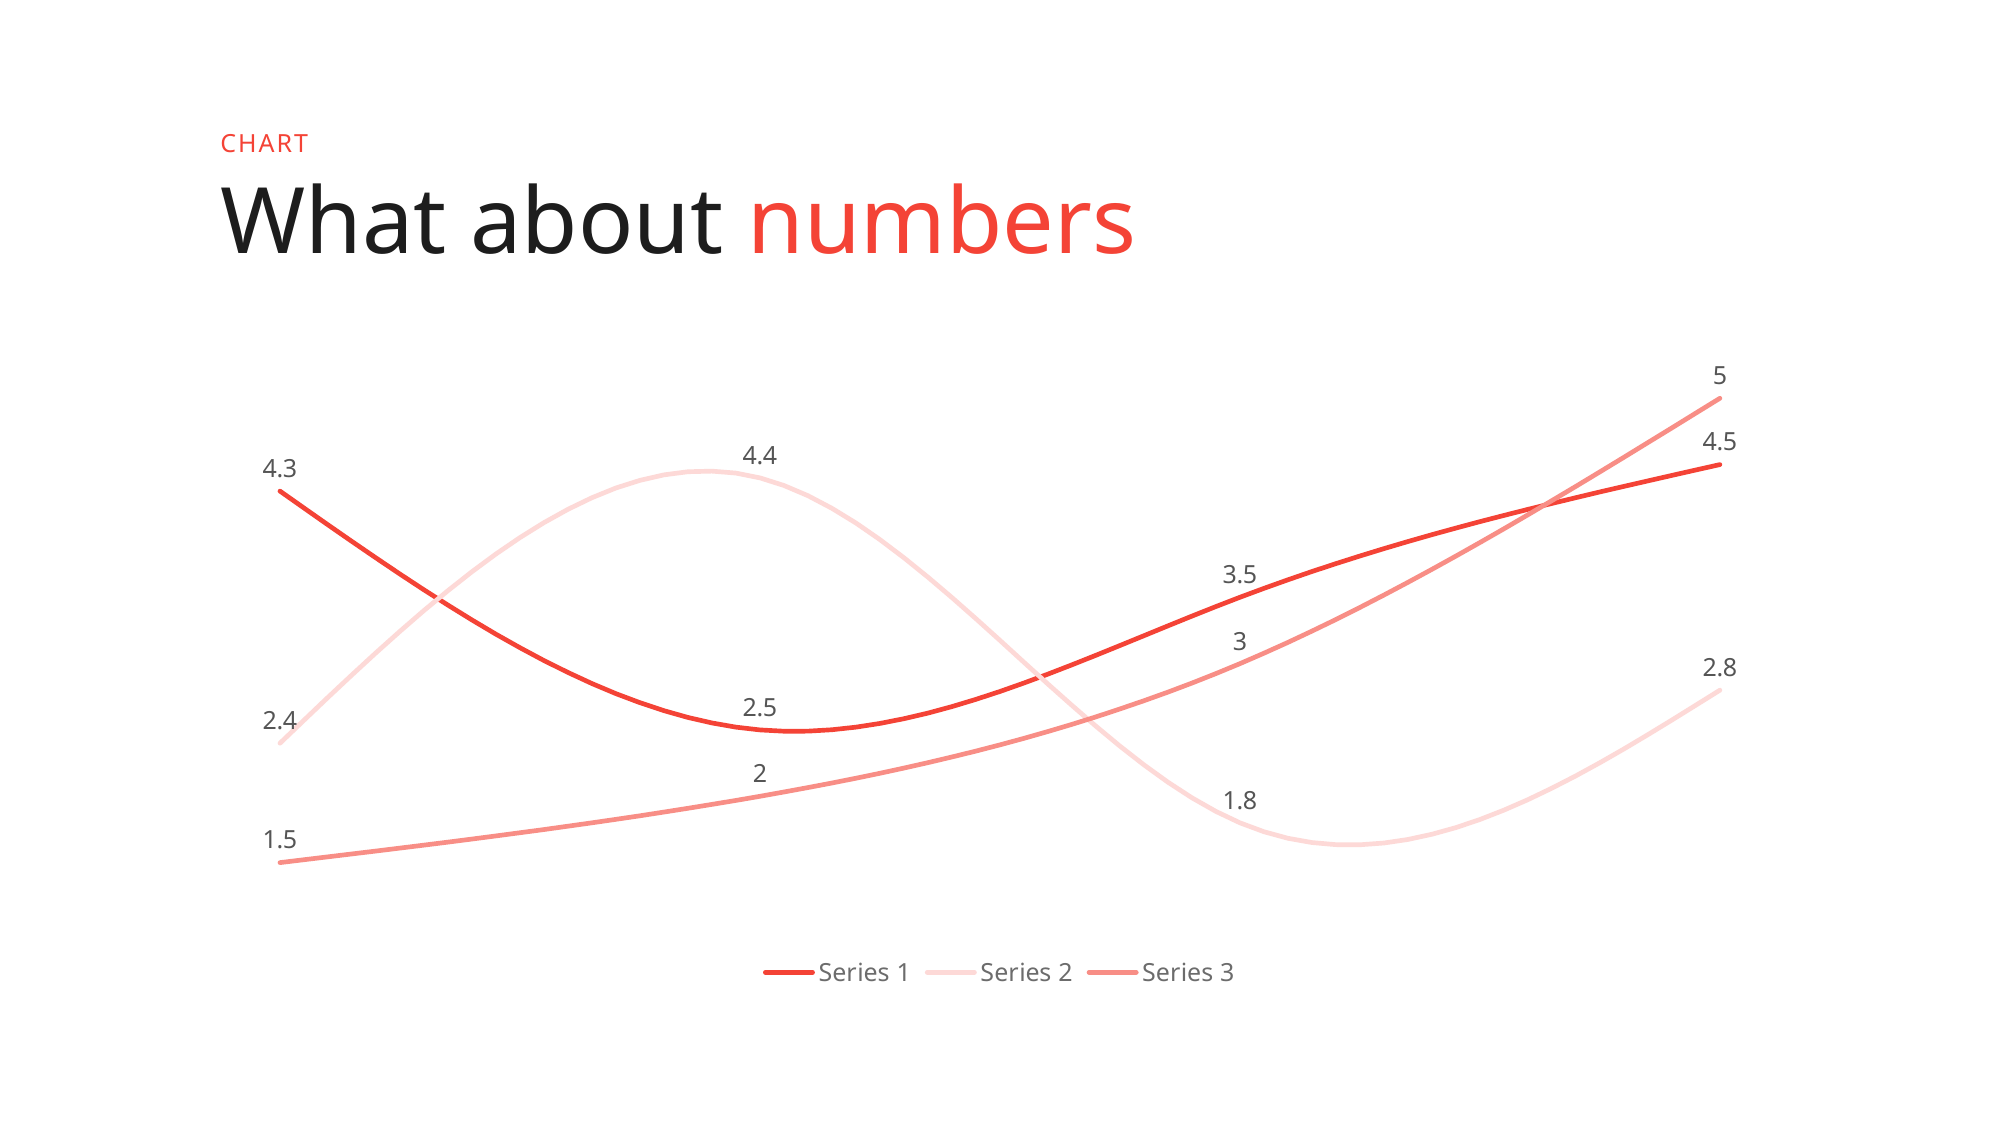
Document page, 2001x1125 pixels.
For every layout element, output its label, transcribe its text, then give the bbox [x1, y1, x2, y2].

chart [0, 247, 2000, 1125]
text_box What about numbers [220, 167, 1780, 247]
text_box CHART [220, 121, 518, 158]
